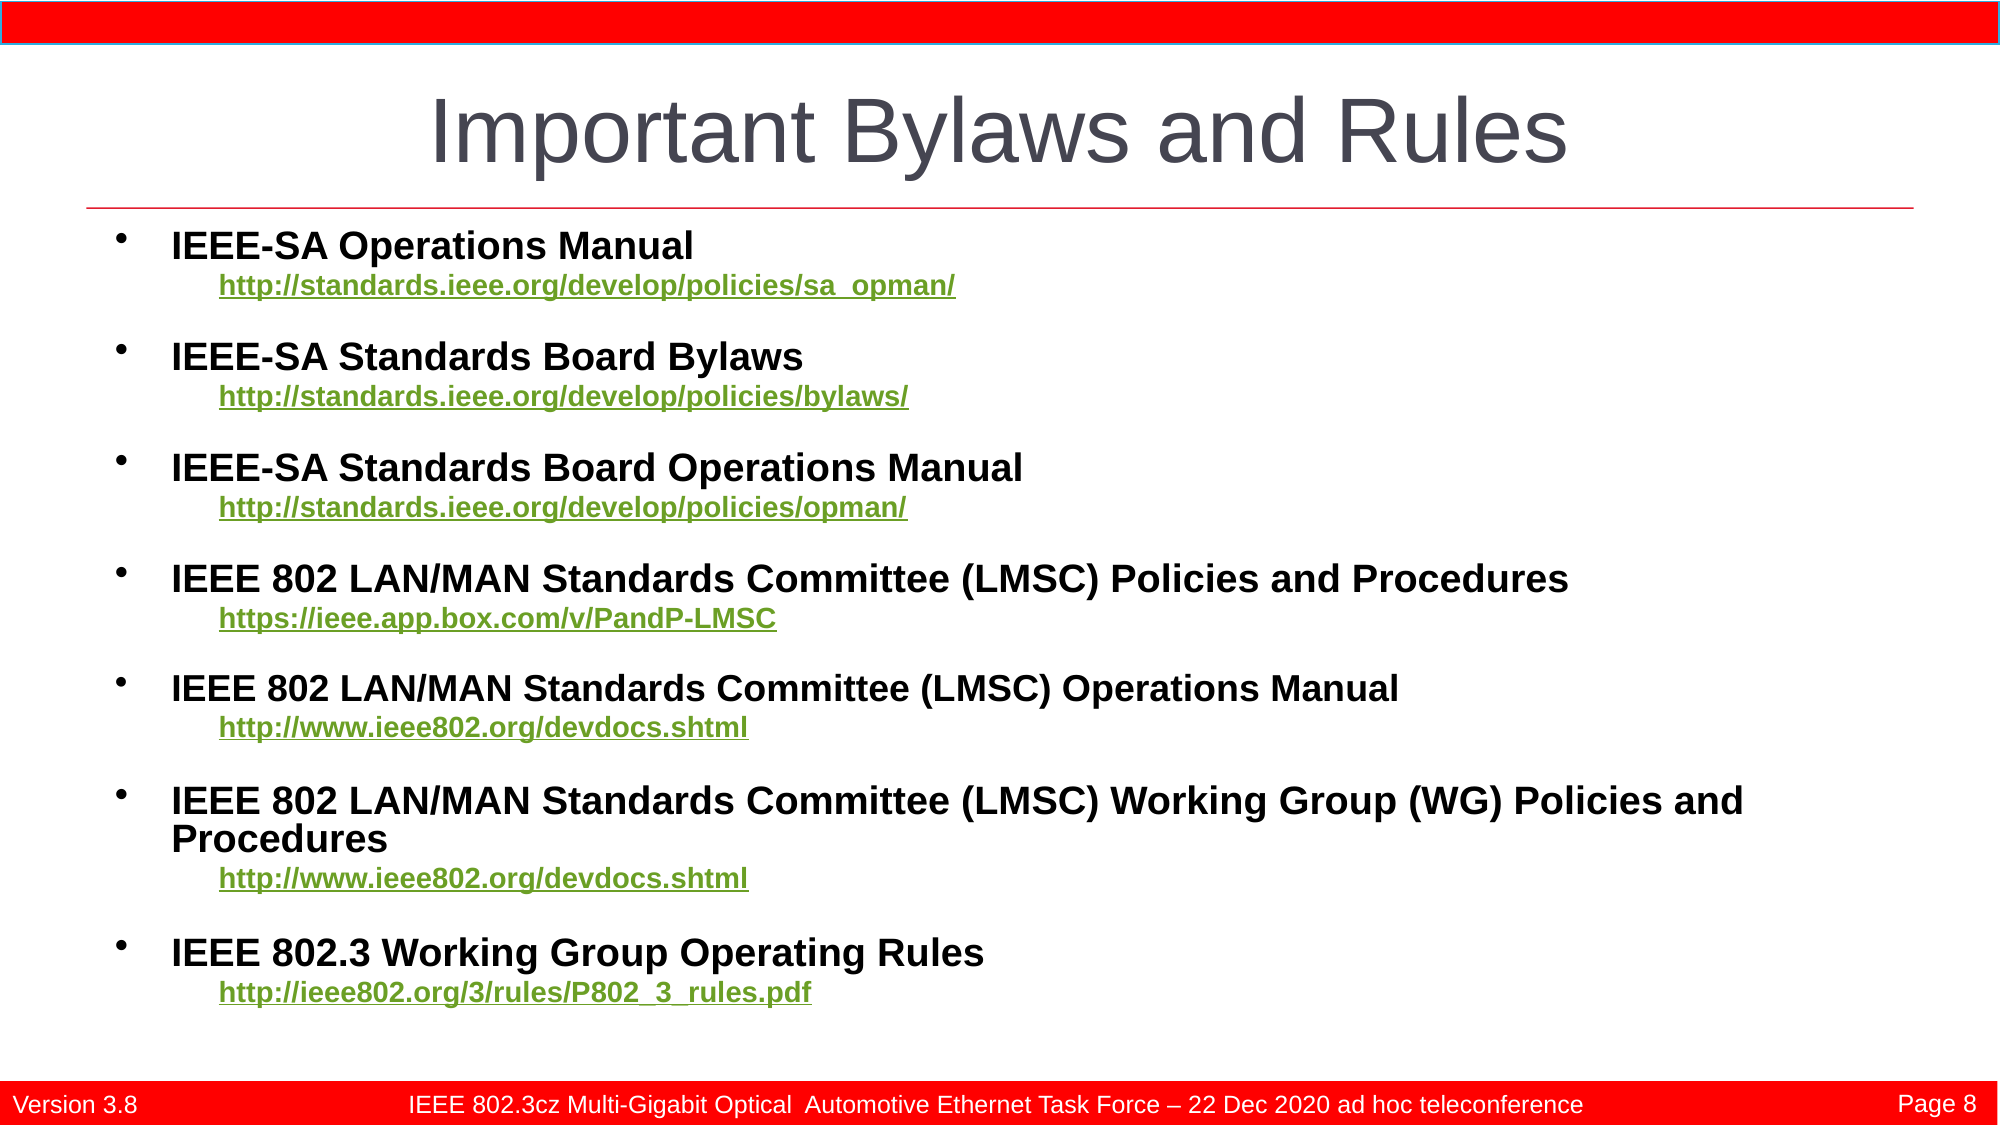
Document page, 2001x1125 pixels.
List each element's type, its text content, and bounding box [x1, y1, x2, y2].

title Important Bylaws and Rules [99, 66, 1901, 197]
list IEEE-SA Operations Manual http://standards.ieee.org/develop/policies/sa_opman/ IEEE-SA Standards Board Bylaws http://standards.ieee.org/develop/policies/bylaws/ IEEE-SA Standards Board Operations Manual http://standards.ieee.org/develop/policies/opman/ IEEE 802 LAN/MAN Standards Committee (LMSC) Policies and Procedures https://ieee.app.box.com/v/PandP-LMSC IEEE 802 LAN/MAN Standards Committee (LMSC) Operations Manual http://www.ieee802.org/devdocs.shtml IEEE 802 LAN/MAN Standards Committee (LMSC) Working Group (WG) Policies and Procedures http://www.ieee802.org/devdocs.shtml IEEE 802.3 Working Group Operating Rules http://ieee802.org/3/rules/P802_3_rules.pdf [99, 221, 1901, 1059]
